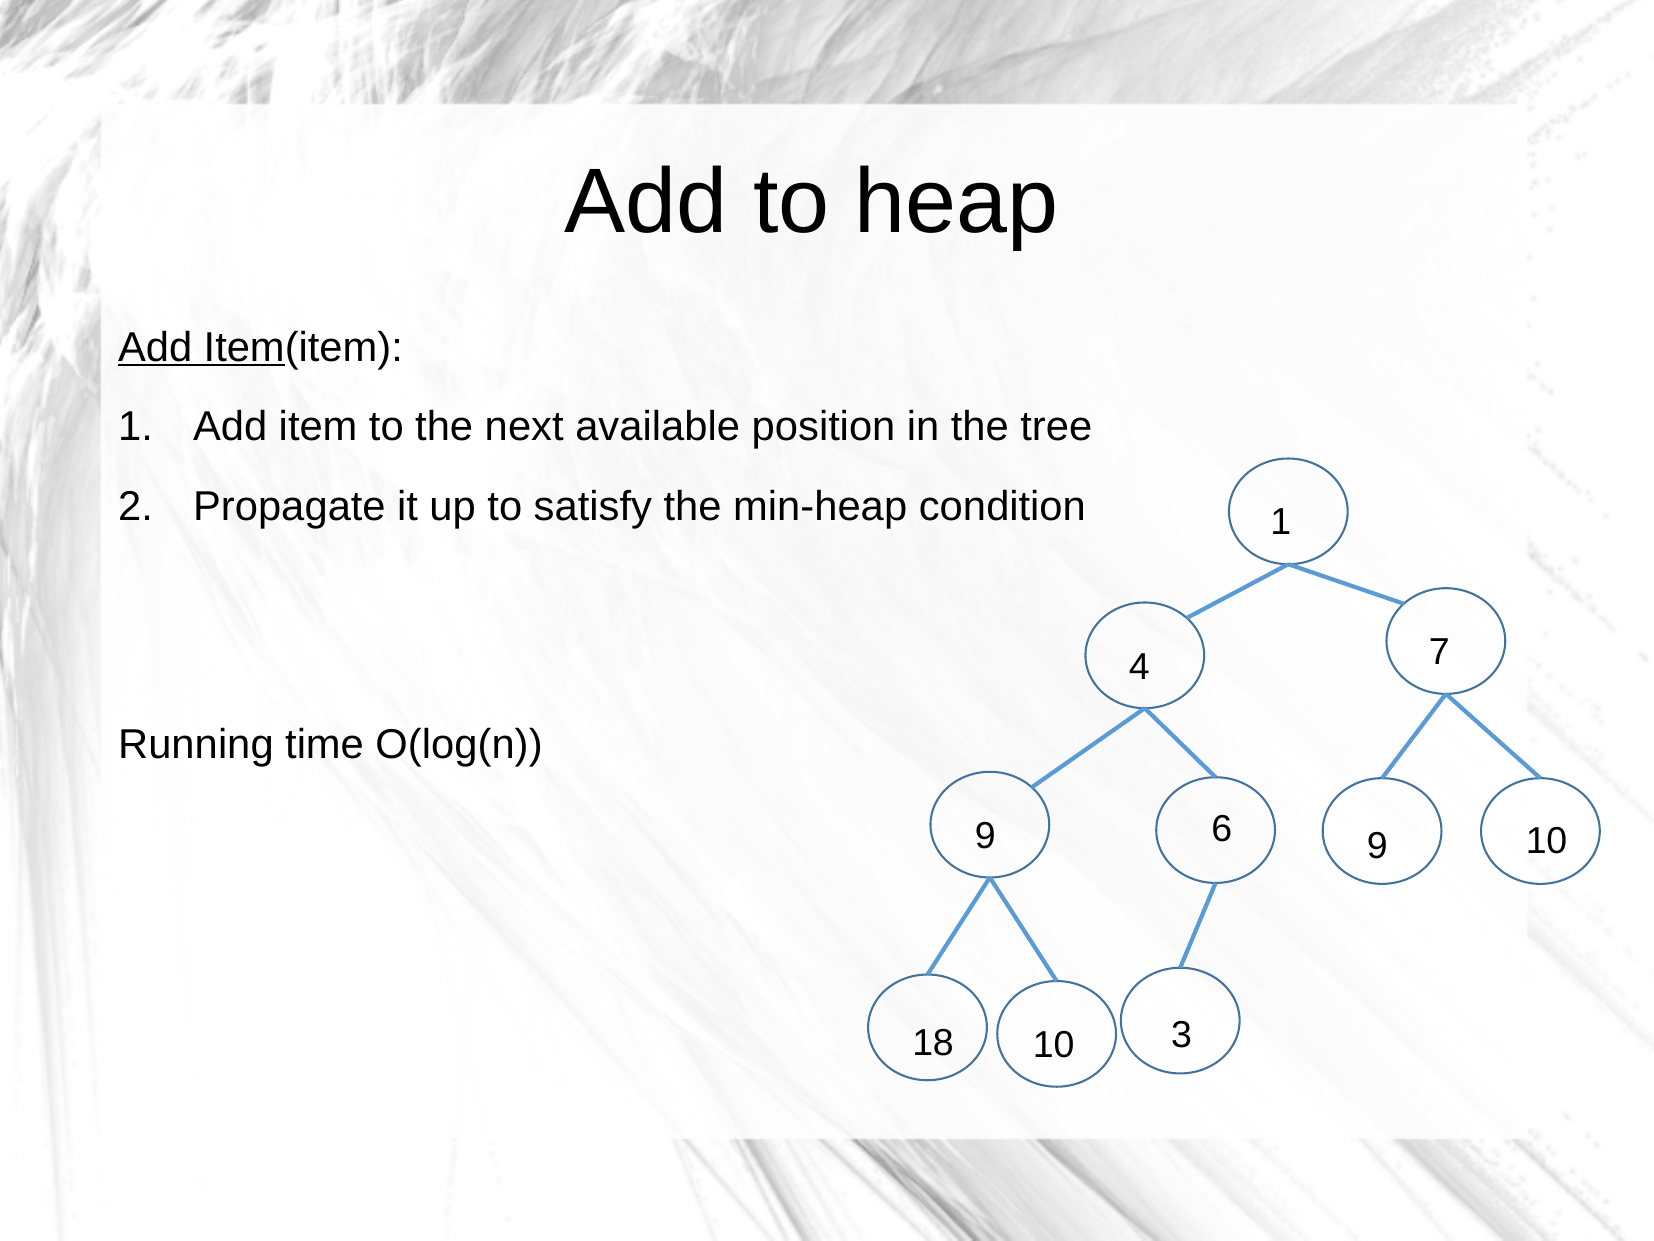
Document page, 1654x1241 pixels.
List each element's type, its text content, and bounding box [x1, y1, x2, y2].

text_box [1385, 587, 1507, 693]
picture [0, 0, 1654, 1241]
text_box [1180, 882, 1216, 968]
text_box [1227, 457, 1349, 564]
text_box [1289, 564, 1404, 604]
text_box [1119, 966, 1241, 1075]
text_box [1321, 777, 1443, 885]
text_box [1031, 708, 1145, 788]
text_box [1446, 693, 1541, 779]
text_box 6 [1196, 796, 1256, 856]
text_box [1144, 708, 1216, 778]
text_box 9 [960, 803, 1020, 864]
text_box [1186, 564, 1289, 619]
list Add Item(item): Add item to the next available position in the tree Propagate it up to satisfy the min-heap condition Running time O(log(n)) [118, 319, 1571, 1102]
text_box 10 [1018, 1012, 1104, 1073]
title Add to heap [118, 112, 1506, 281]
text_box [929, 770, 1051, 877]
text_box [1155, 776, 1277, 884]
text_box [1084, 601, 1206, 708]
text_box [867, 973, 988, 1082]
text_box 7 [1413, 619, 1474, 680]
text_box [996, 980, 1118, 1088]
text_box [1480, 777, 1596, 885]
text_box 9 [1352, 813, 1412, 874]
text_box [927, 877, 990, 975]
text_box 3 [1156, 1002, 1216, 1063]
text_box 10 [1510, 808, 1606, 868]
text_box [1381, 693, 1446, 779]
text_box 18 [897, 1010, 985, 1070]
text_box 4 [1114, 634, 1174, 695]
text_box 1 [1255, 489, 1315, 550]
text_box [989, 877, 1057, 981]
